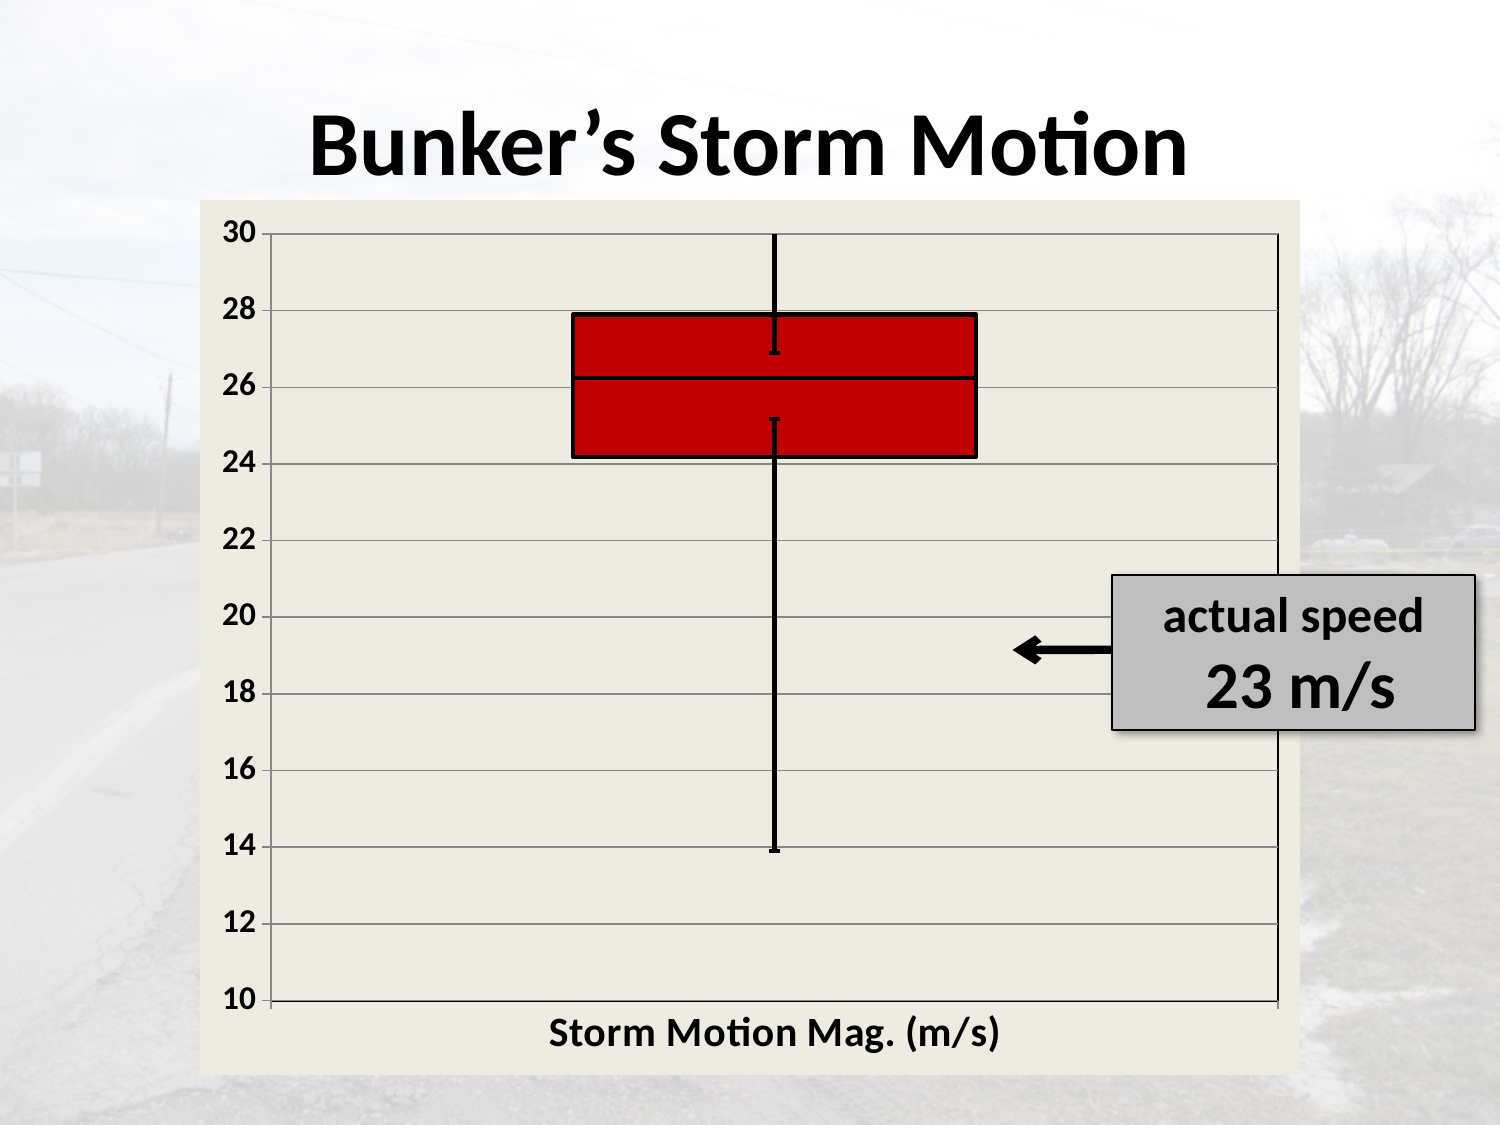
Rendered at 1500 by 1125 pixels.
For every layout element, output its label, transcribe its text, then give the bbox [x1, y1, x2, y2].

title Bunker’s Storm Motion [75, 45, 1425, 233]
text_box actual speed 23 m/s [1304, 574, 1475, 730]
chart [199, 199, 1301, 1076]
